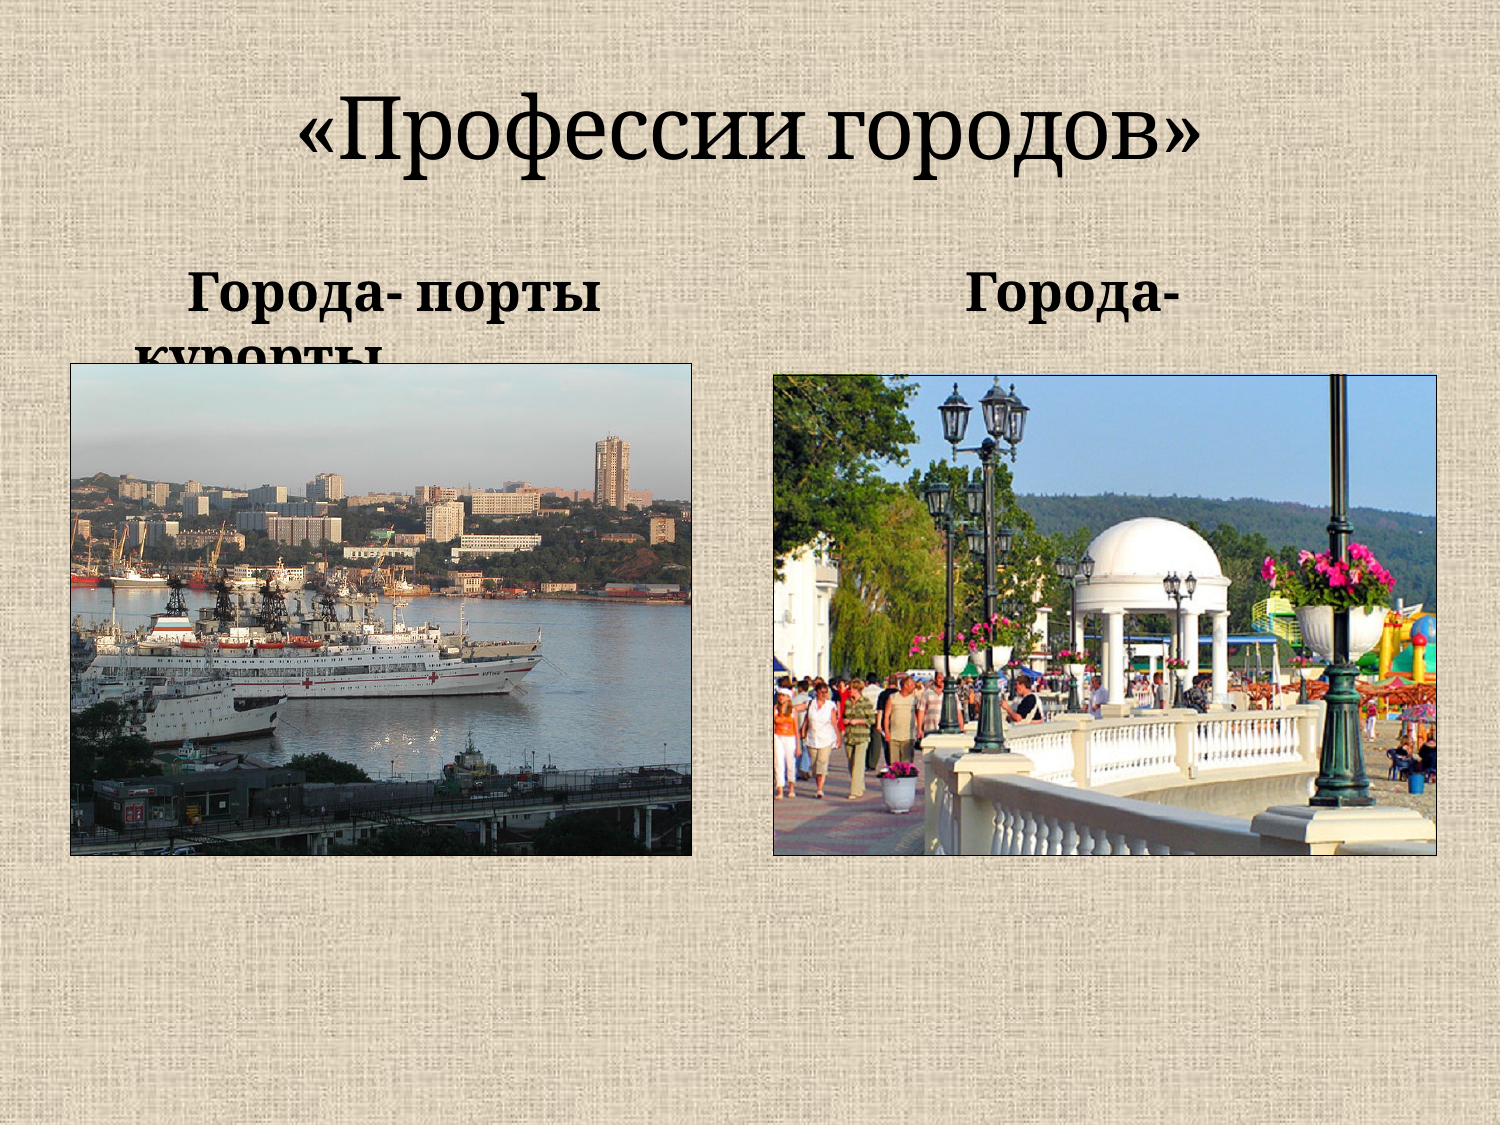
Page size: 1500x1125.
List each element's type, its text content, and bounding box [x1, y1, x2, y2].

picture [0, 0, 1500, 1125]
list Города- порты Города-курорты [75, 249, 1425, 1000]
title «Профессии городов» [74, 24, 1425, 225]
